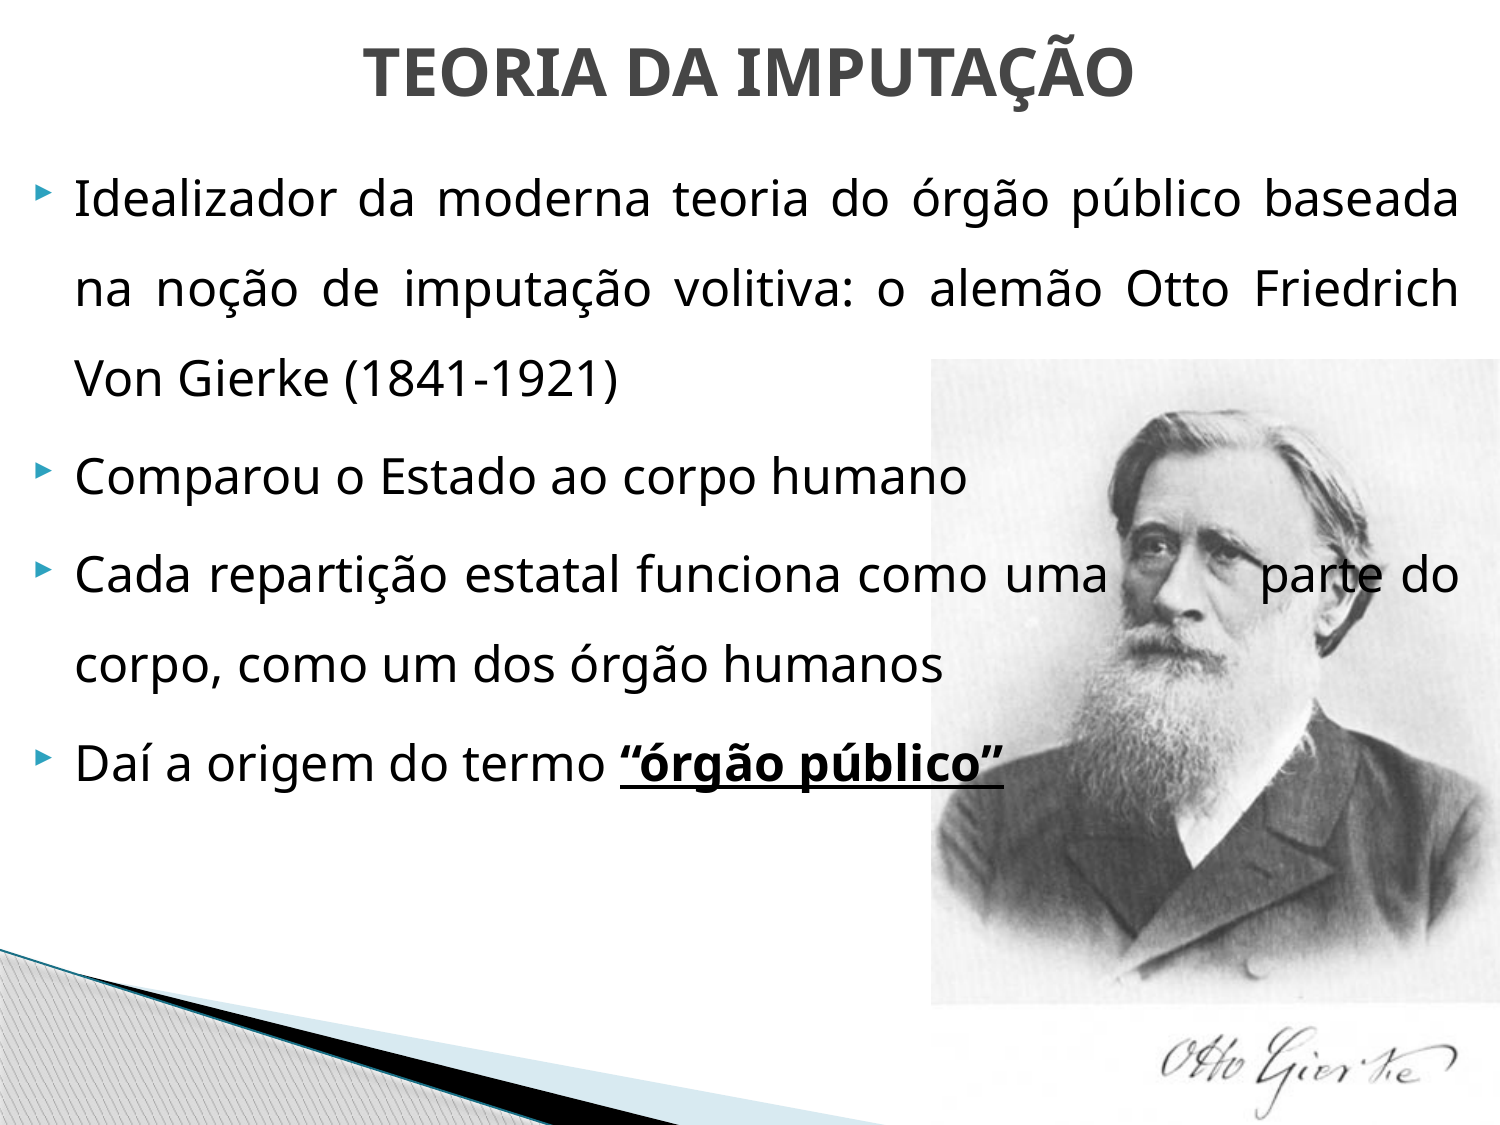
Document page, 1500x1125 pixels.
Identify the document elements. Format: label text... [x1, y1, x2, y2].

title TEORIA DA IMPUTAÇÃO [0, 0, 1500, 141]
picture [930, 359, 1500, 1125]
list Idealizador da moderna teoria do órgão público baseada na noção de imputação volitiva: o alemão Otto Friedrich Von Gierke (1841-1921) Comparou o Estado ao corpo humano Cada repartição estatal funciona como uma parte do corpo, como um dos órgão humanos Daí a origem do termo “órgão público” [0, 128, 1477, 1125]
